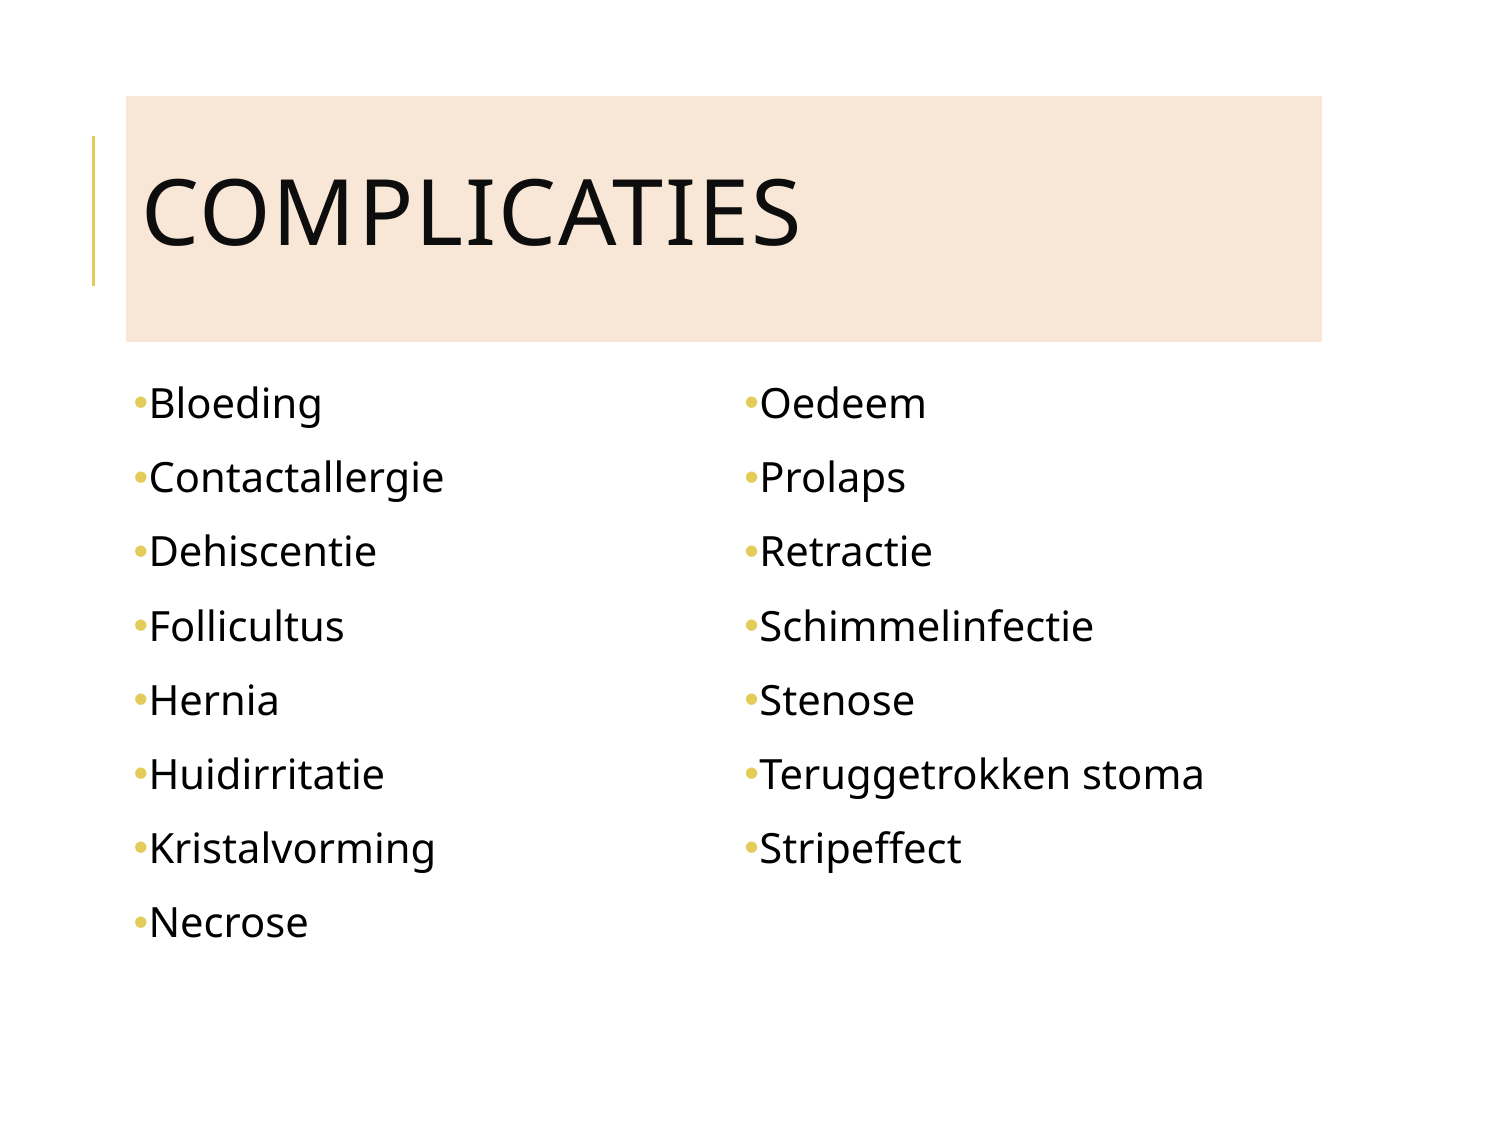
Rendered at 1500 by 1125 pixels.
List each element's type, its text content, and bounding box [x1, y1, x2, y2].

list Bloeding Contactallergie Dehiscentie Follicultus Hernia Huidirritatie Kristalvorming Necrose [126, 375, 711, 1035]
list Oedeem Prolaps Retractie Schimmelinfectie Stenose Teruggetrokken stoma Stripeffect [736, 375, 1322, 1035]
title complicaties [126, 96, 1322, 342]
